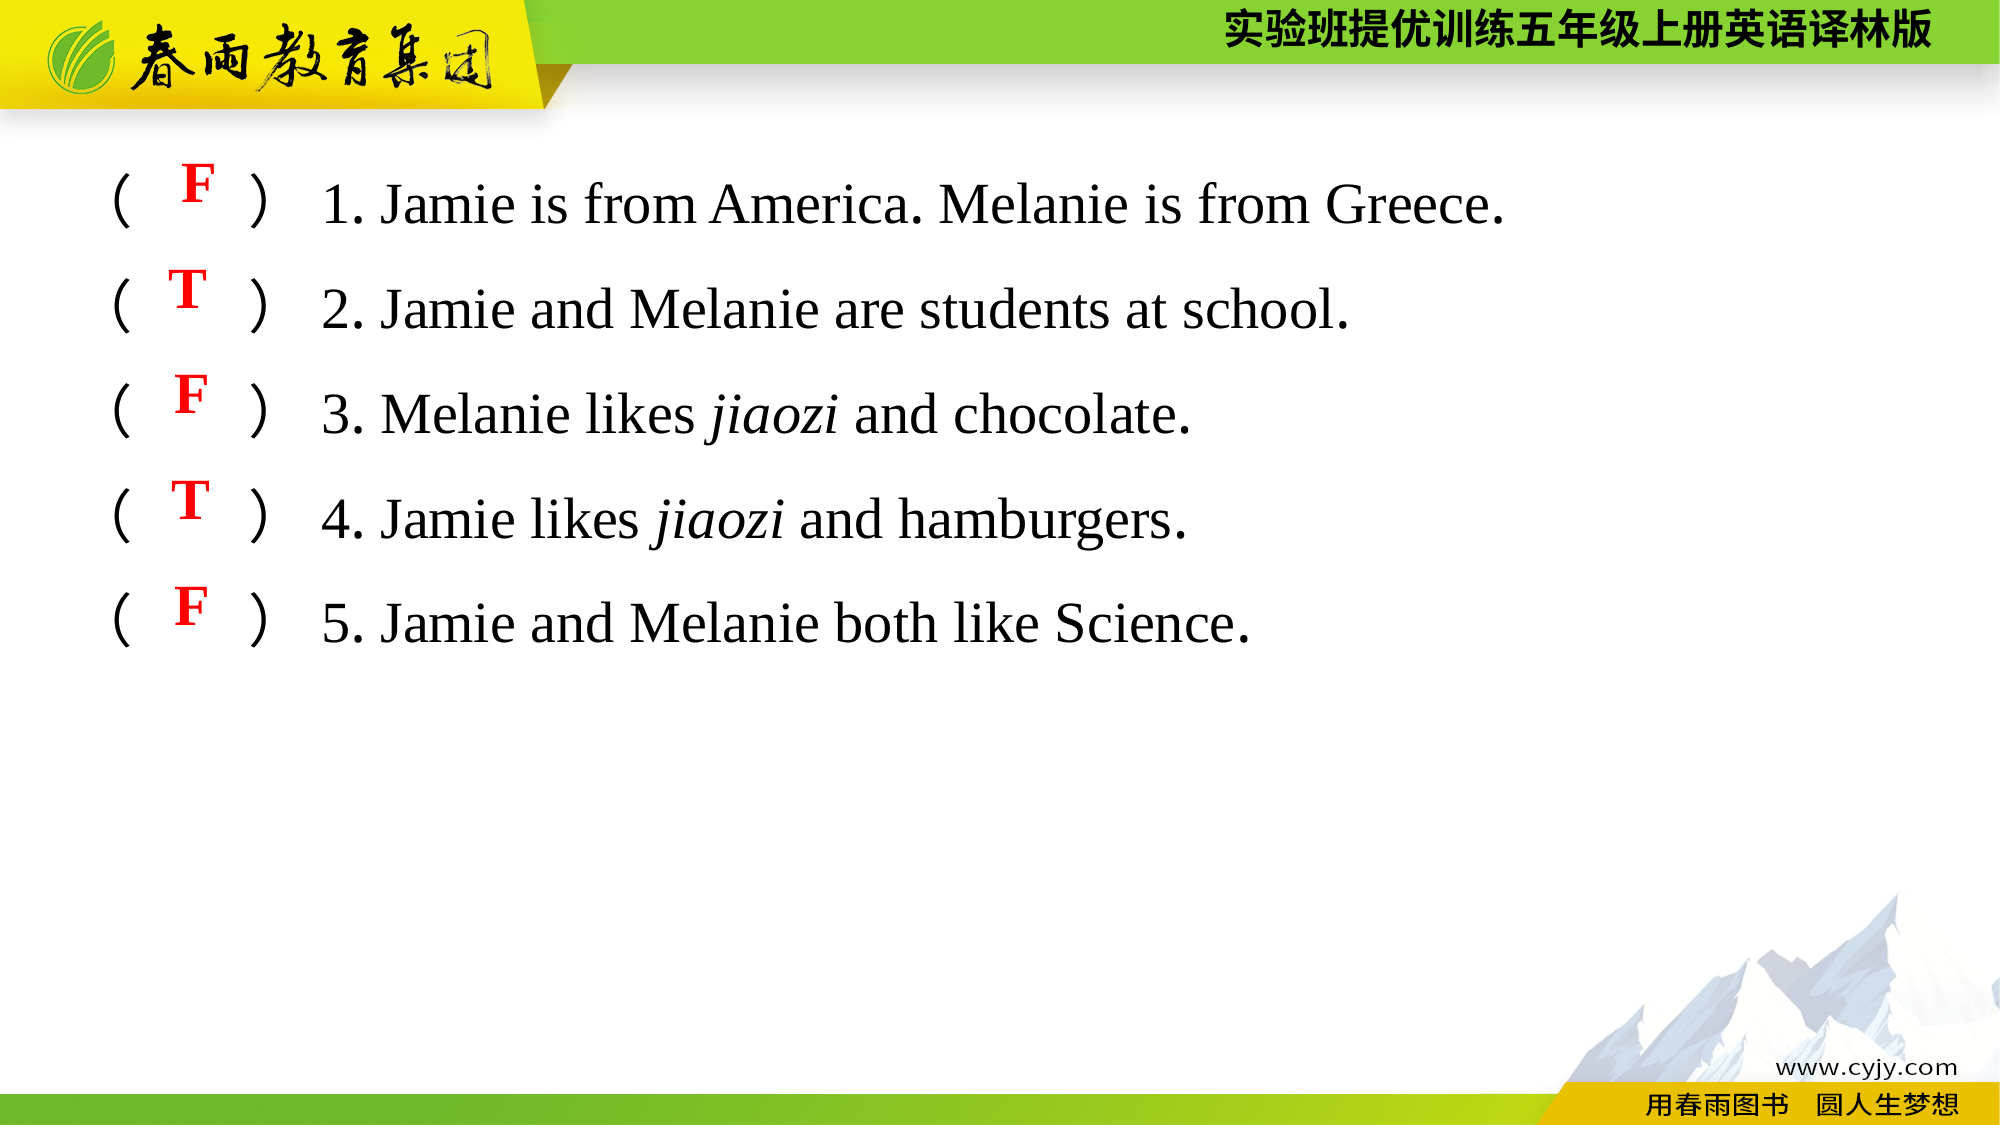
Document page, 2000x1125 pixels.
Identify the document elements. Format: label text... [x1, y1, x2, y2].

text_box F [160, 347, 226, 433]
text_box T [153, 242, 222, 328]
text_box F [160, 559, 226, 645]
text_box F [166, 136, 232, 222]
picture [0, 0, 2000, 1125]
text_box T [156, 454, 225, 540]
list （ ）1. Jamie is from America. Melanie is from Greece. （ ）2. Jamie and Melanie are students at school. （ ）3. Melanie likes jiaozi and chocolate. （ ）4. Jamie likes jiaozi and hamburgers. （ ）5. Jamie and Melanie both like Science. [59, 122, 1944, 668]
